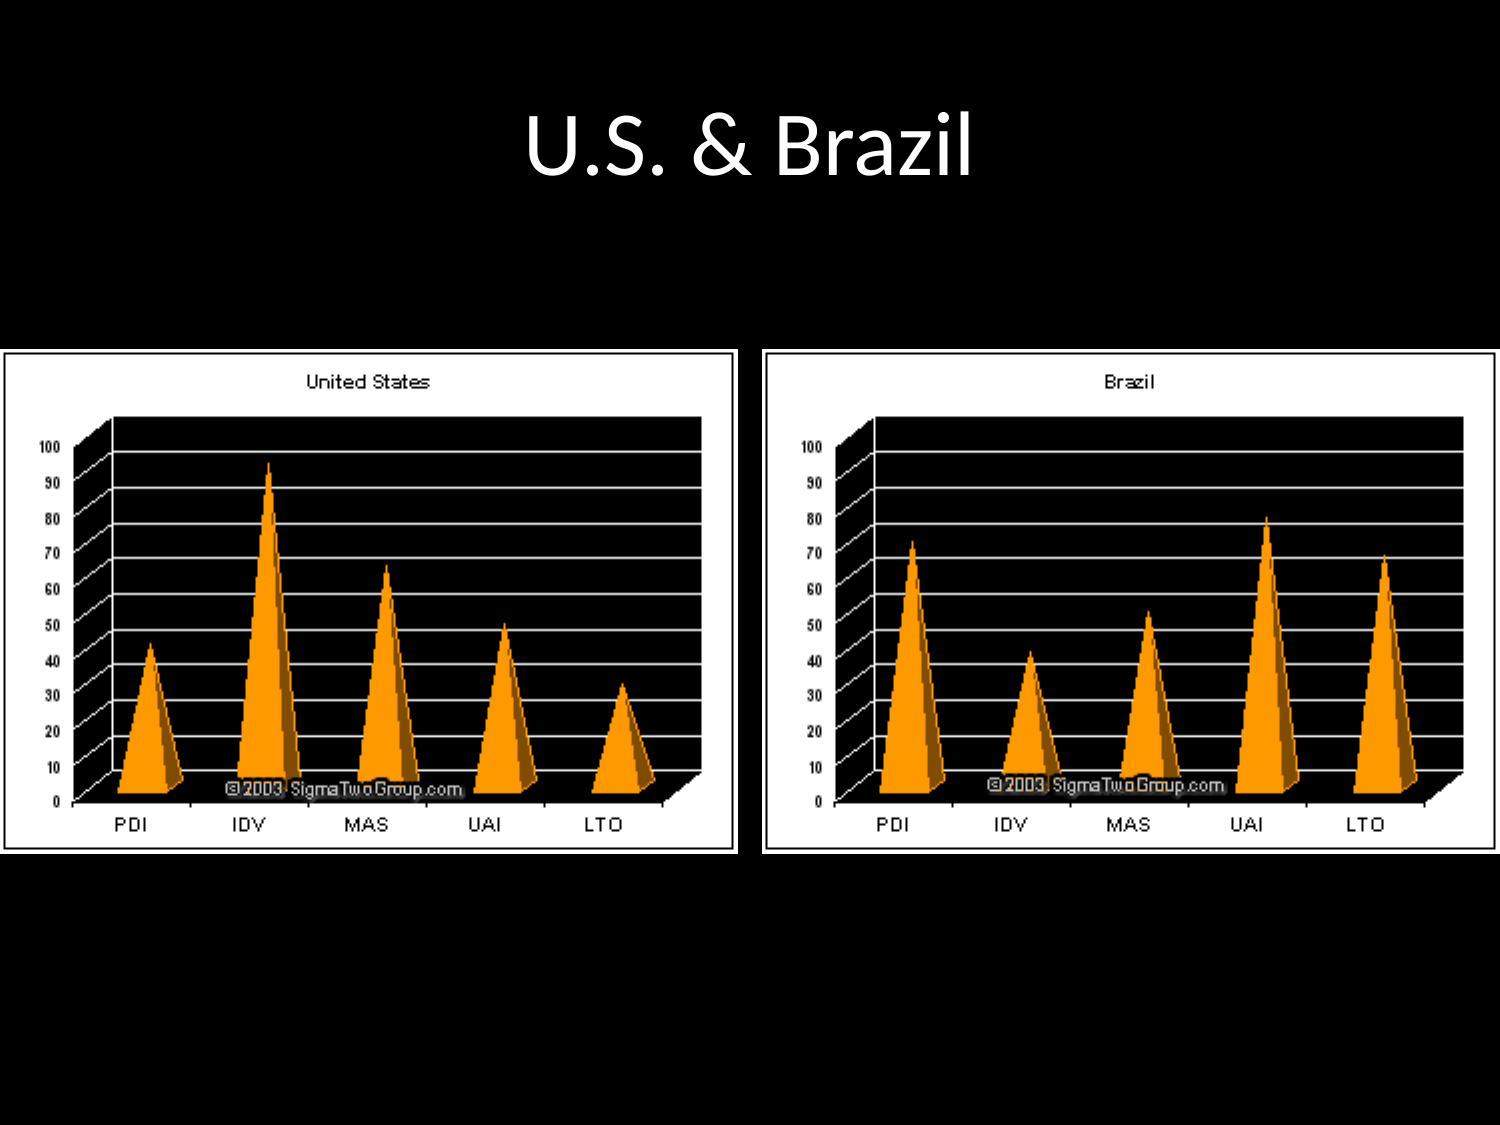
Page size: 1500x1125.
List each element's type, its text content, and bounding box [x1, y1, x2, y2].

title U.S. & Brazil [75, 45, 1425, 233]
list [0, 349, 738, 854]
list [762, 349, 1500, 854]
